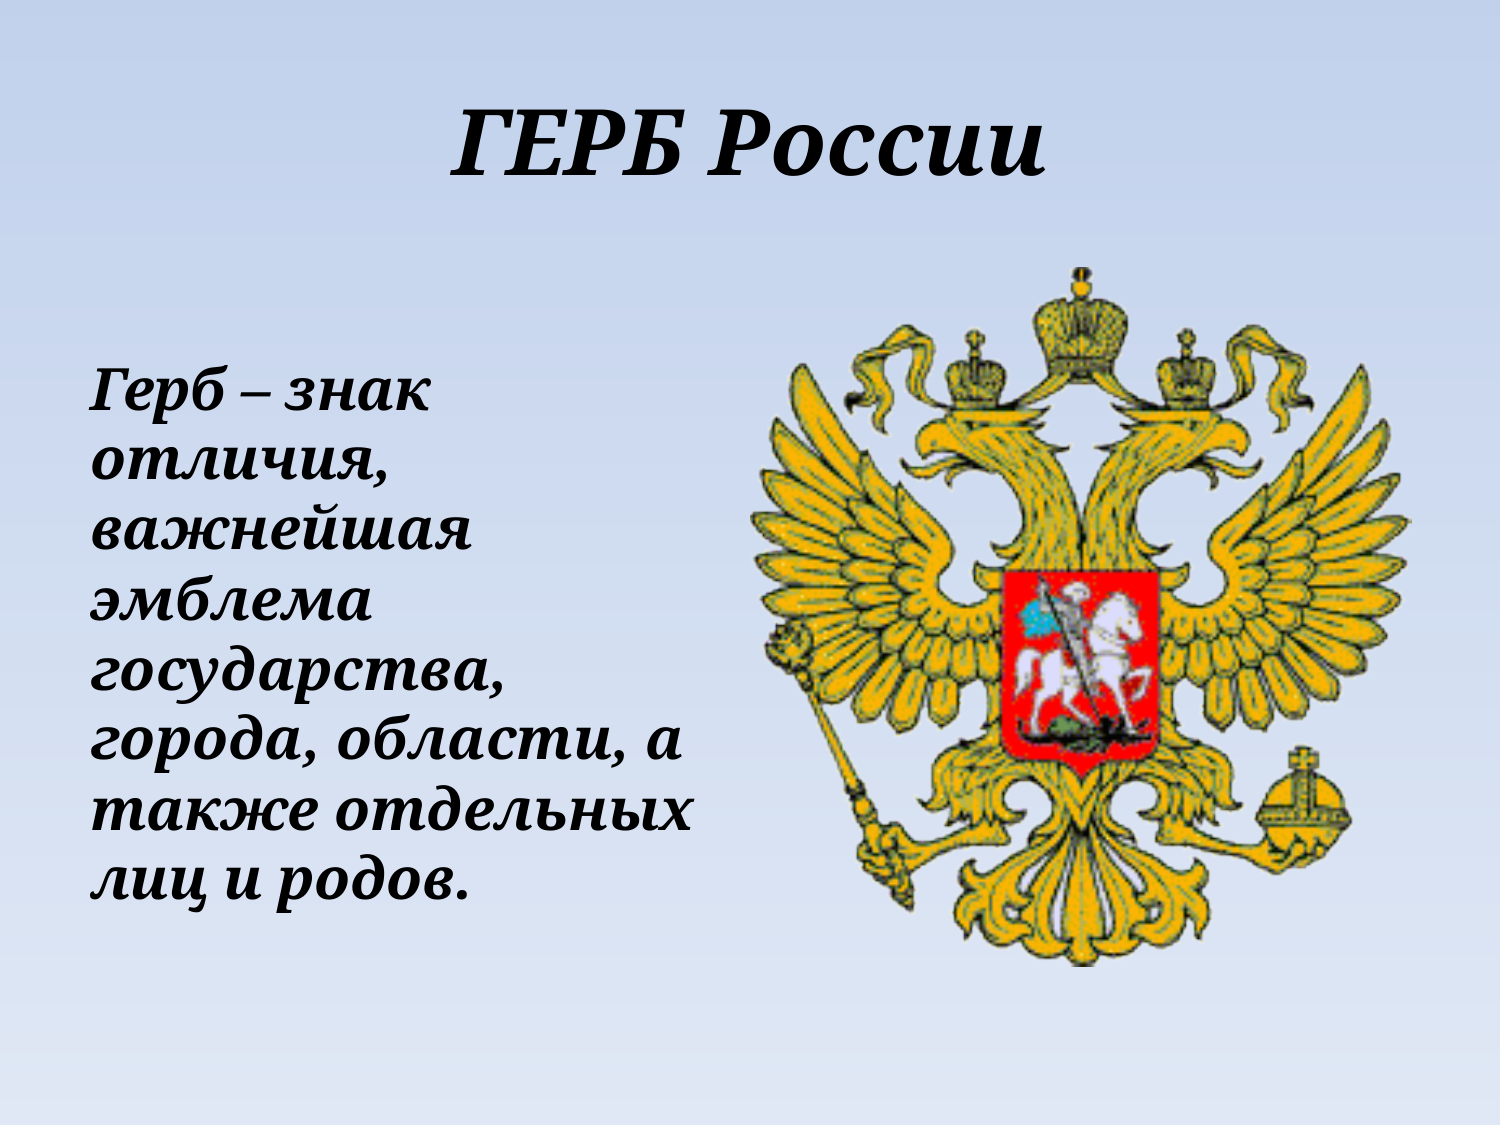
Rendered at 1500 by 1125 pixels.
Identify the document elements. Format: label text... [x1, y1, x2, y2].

title ГЕРБ России [75, 45, 1425, 233]
picture [749, 266, 1412, 967]
list Герб – знак отличия, важнейшая эмблема государства, города, области, а также отдельных лиц и родов. [75, 262, 738, 1006]
